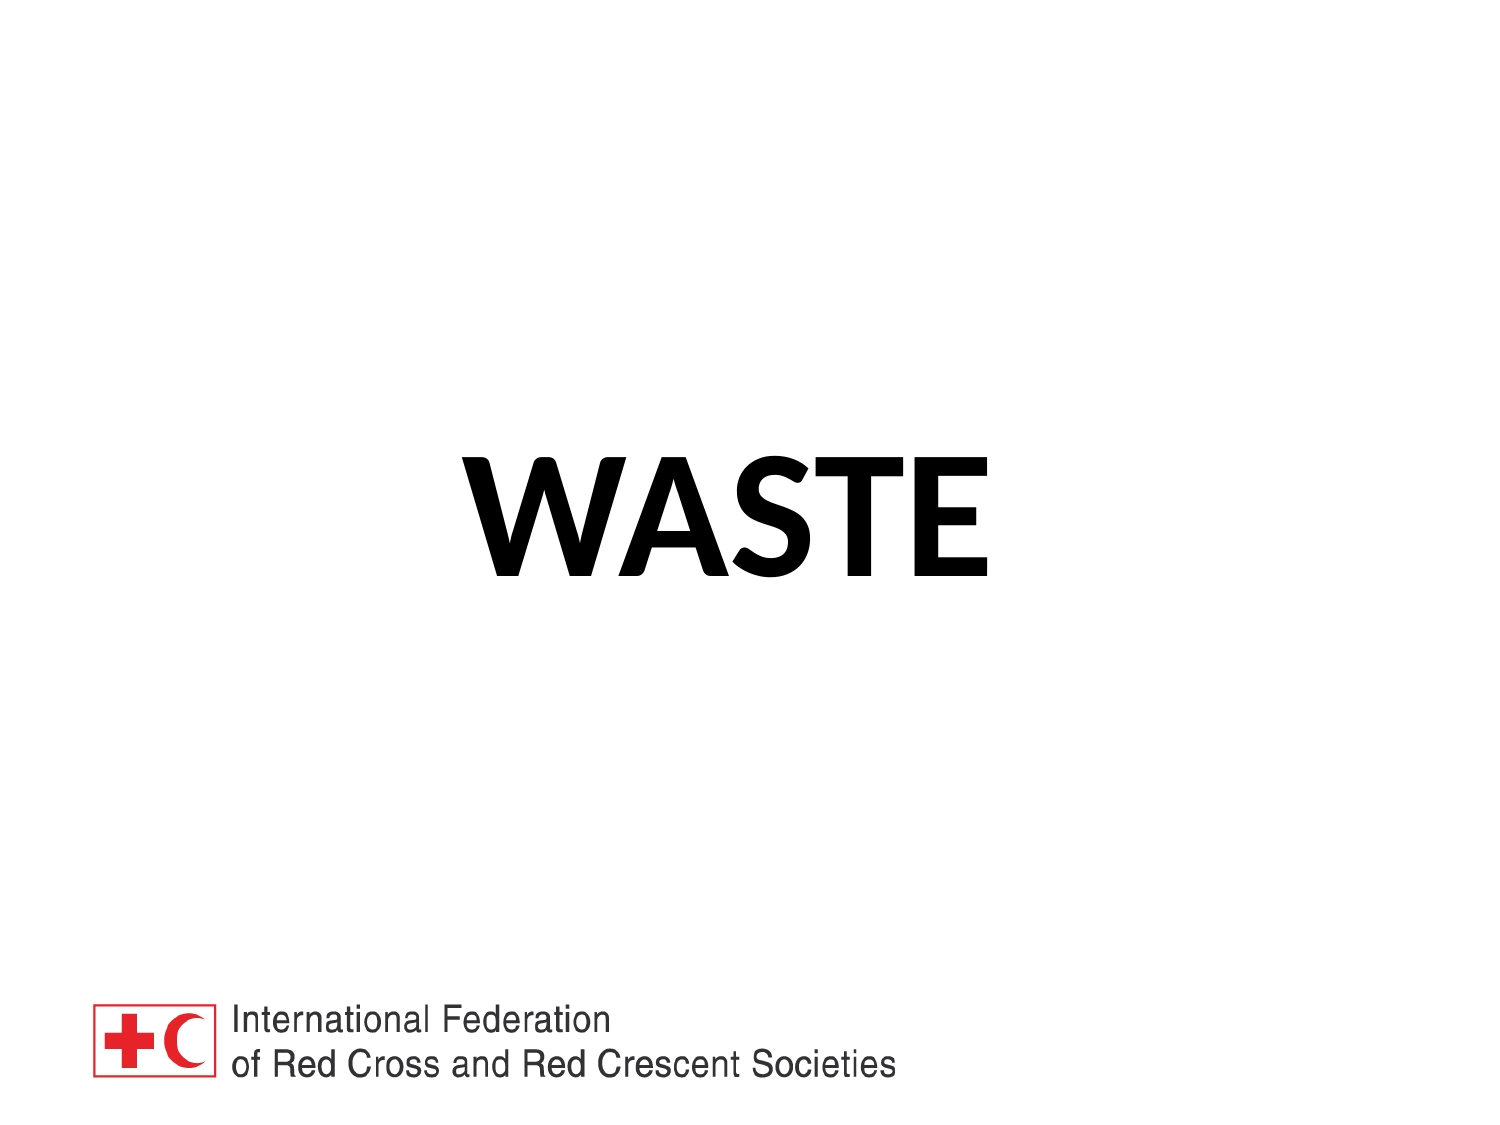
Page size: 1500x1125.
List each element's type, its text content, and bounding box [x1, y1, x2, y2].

picture [88, 999, 904, 1083]
title WASTE [53, 349, 1404, 538]
